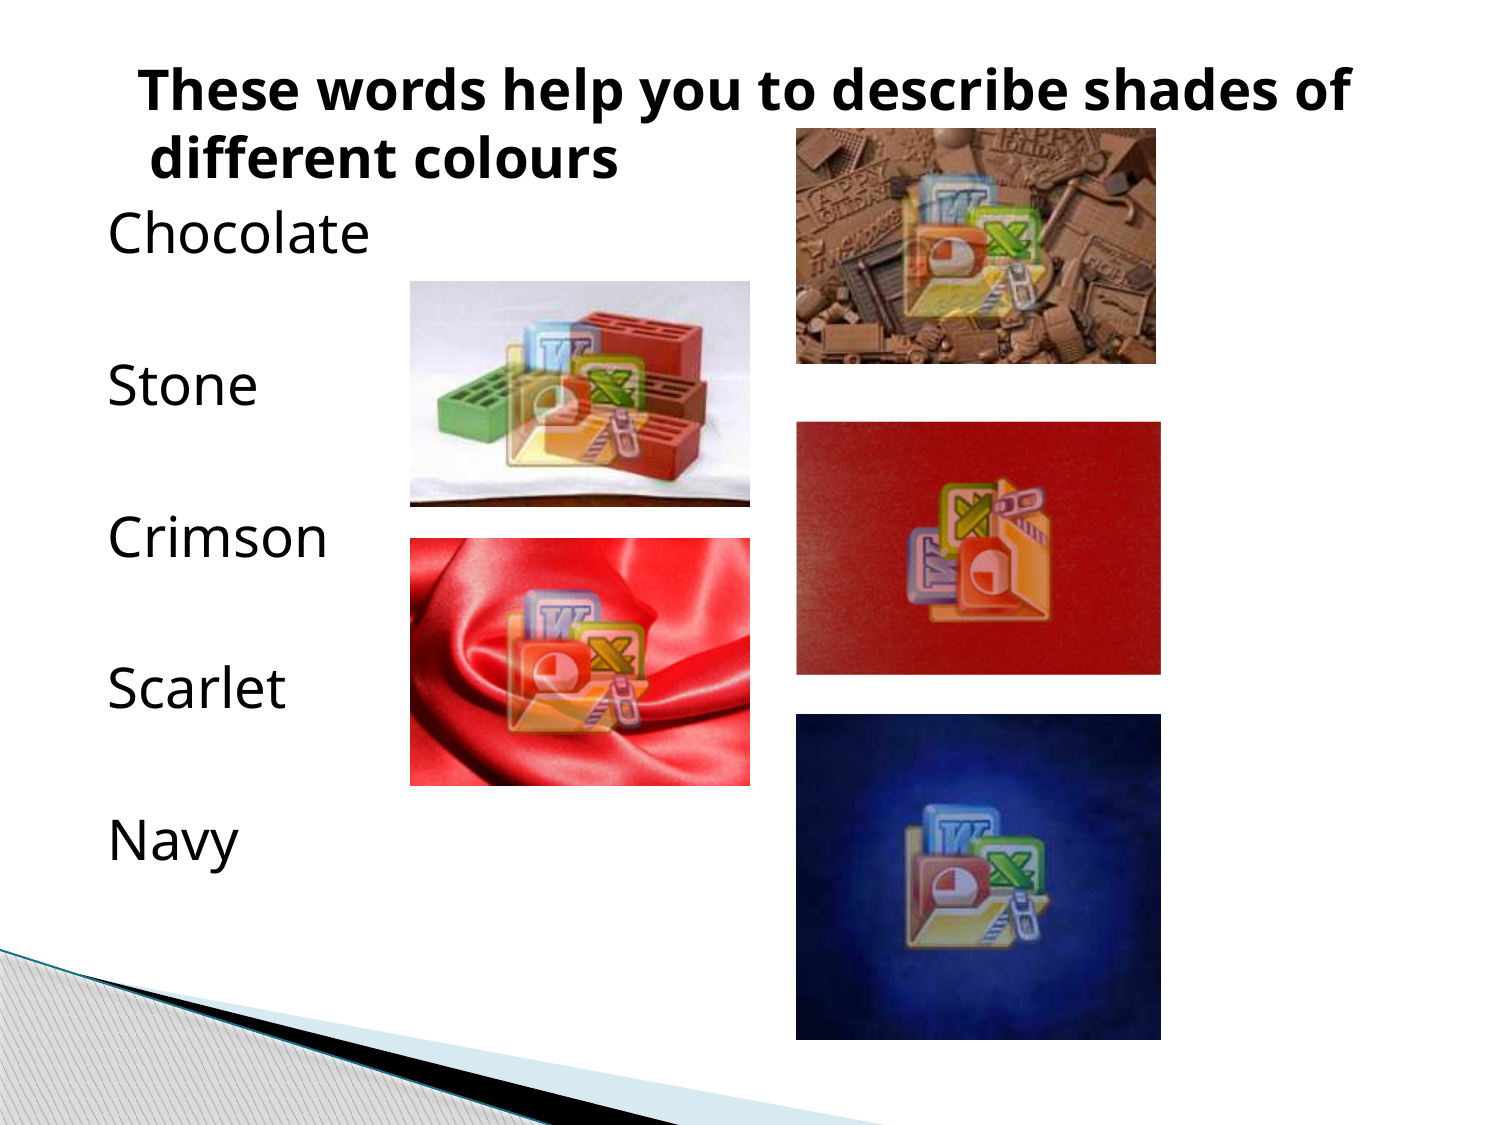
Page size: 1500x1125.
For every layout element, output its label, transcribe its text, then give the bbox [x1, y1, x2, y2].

picture [796, 366, 1161, 1041]
picture [409, 538, 751, 786]
picture [796, 128, 1156, 364]
picture [409, 280, 751, 507]
list These words help you to describe shades of different colours Chocolate Stone Crimson Scarlet Navy [75, 46, 1425, 986]
